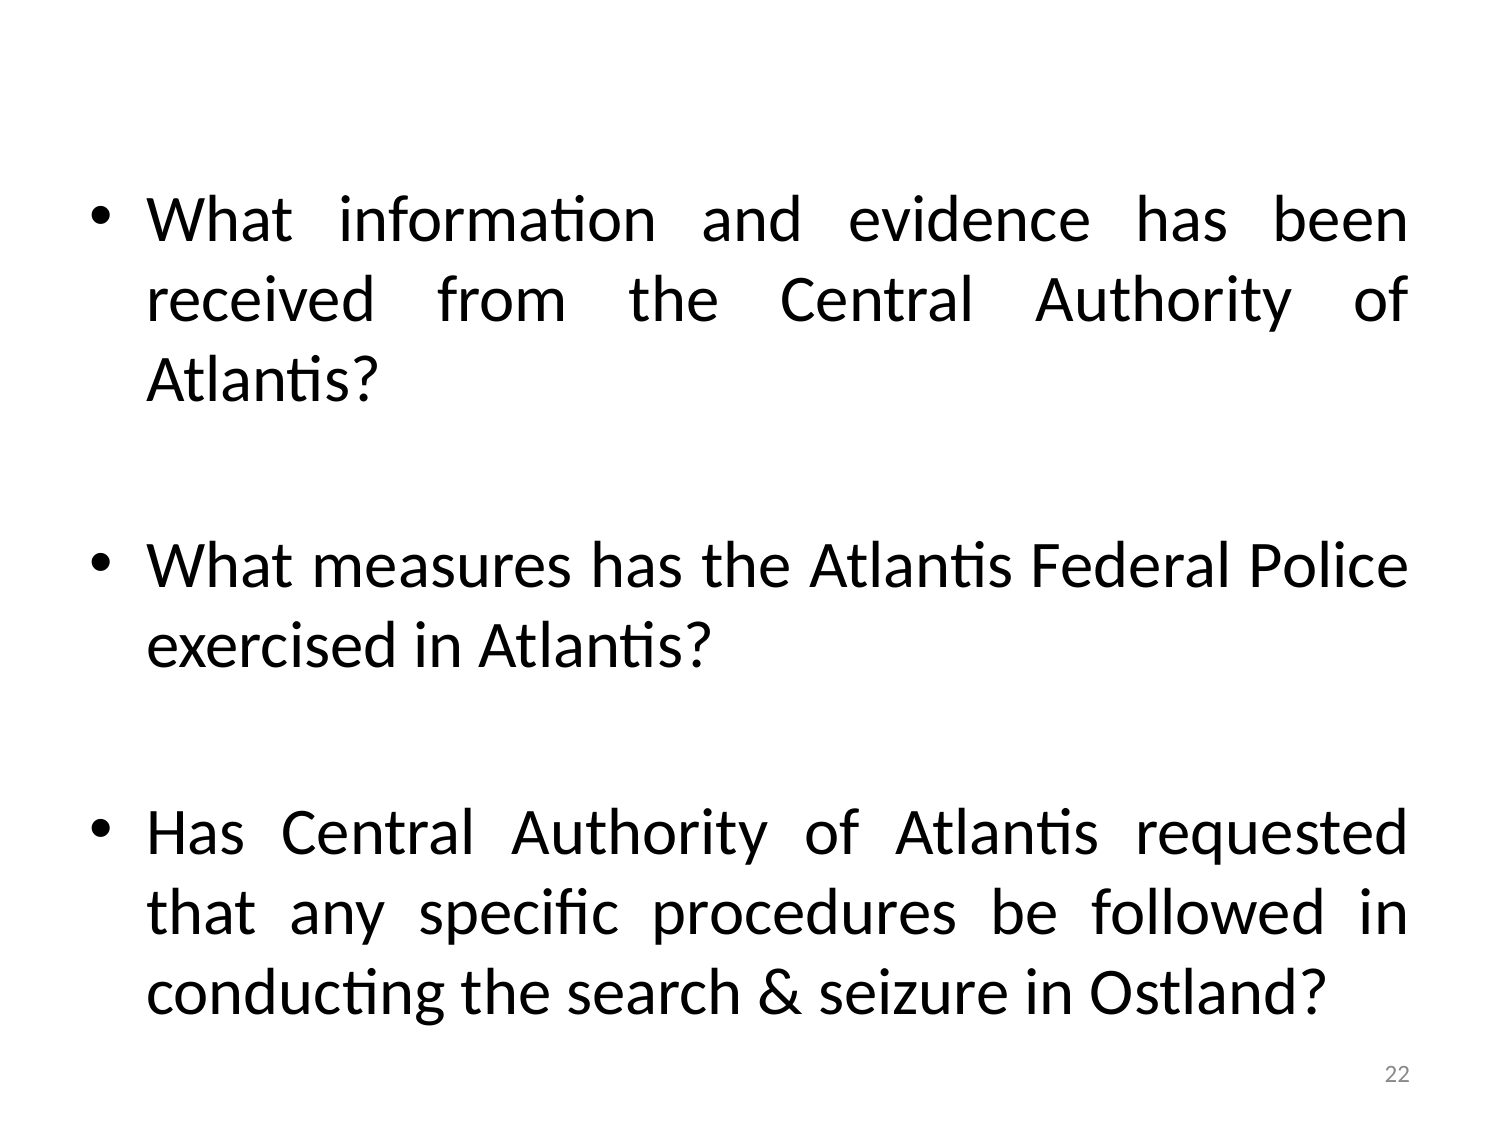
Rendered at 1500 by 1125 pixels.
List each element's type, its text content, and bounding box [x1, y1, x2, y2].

text_box What information and evidence has been received from the Central Authority of Atlantis? What measures has the Atlantis Federal Police exercised in Atlantis? Has Central Authority of Atlantis requested that any specific procedures be followed in conducting the search & seizure in Ostland? [74, 167, 1425, 1043]
slide_number 22 [1074, 1042, 1425, 1103]
